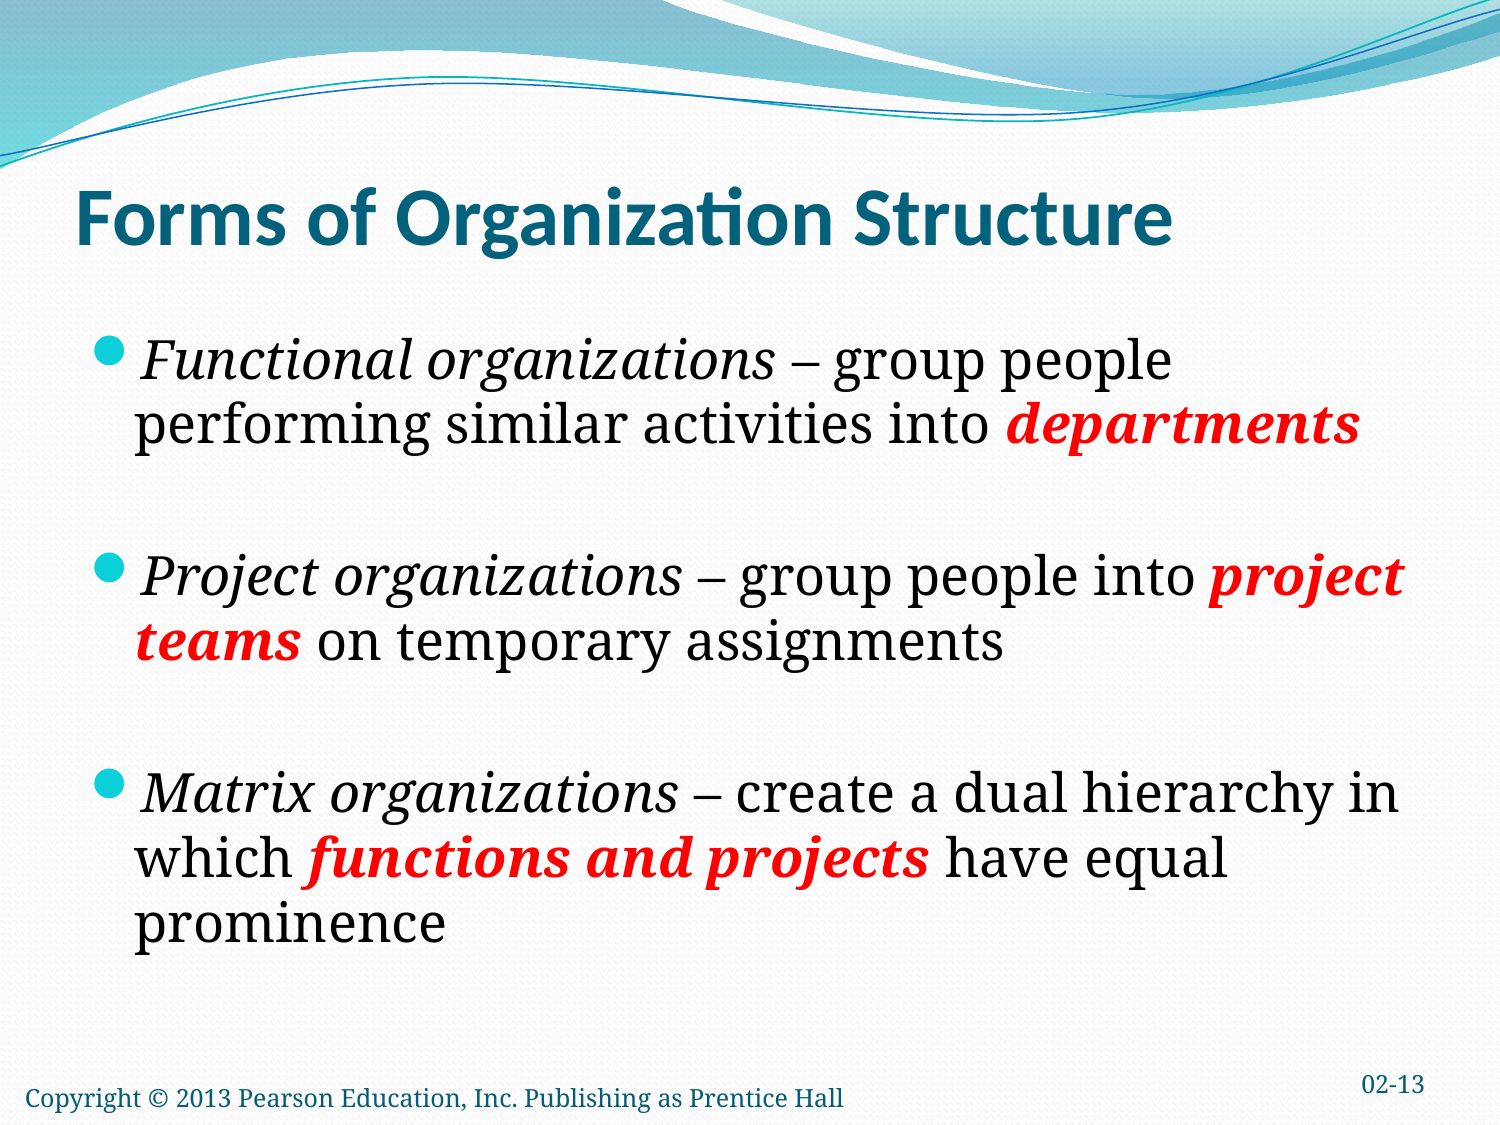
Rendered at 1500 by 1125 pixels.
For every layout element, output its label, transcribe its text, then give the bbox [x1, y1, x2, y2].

list Functional organizations – group people performing similar activities into departments Project organizations – group people into project teams on temporary assignments Matrix organizations – create a dual hierarchy in which functions and projects have equal prominence [74, 317, 1426, 1038]
slide_number 02-13 [1299, 1042, 1425, 1103]
title Forms of Organization Structure [74, 74, 1426, 263]
